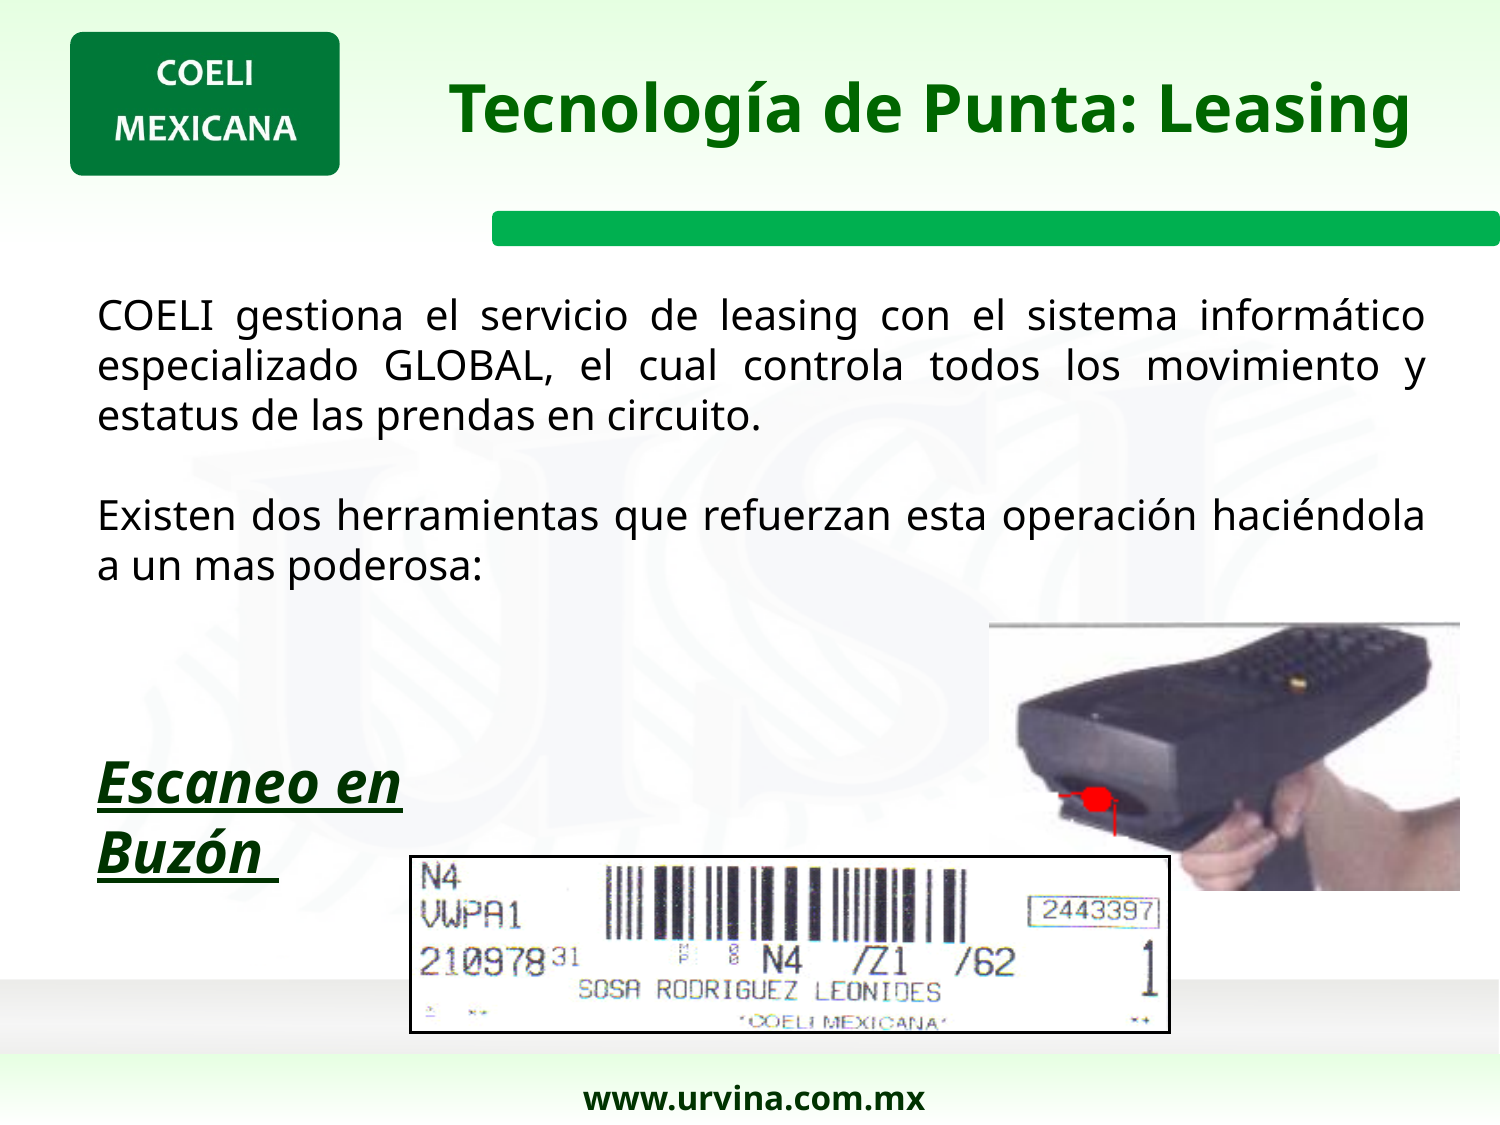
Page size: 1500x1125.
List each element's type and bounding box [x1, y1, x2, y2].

text_box [409, 620, 1460, 1033]
text_box [0, 0, 1500, 1125]
